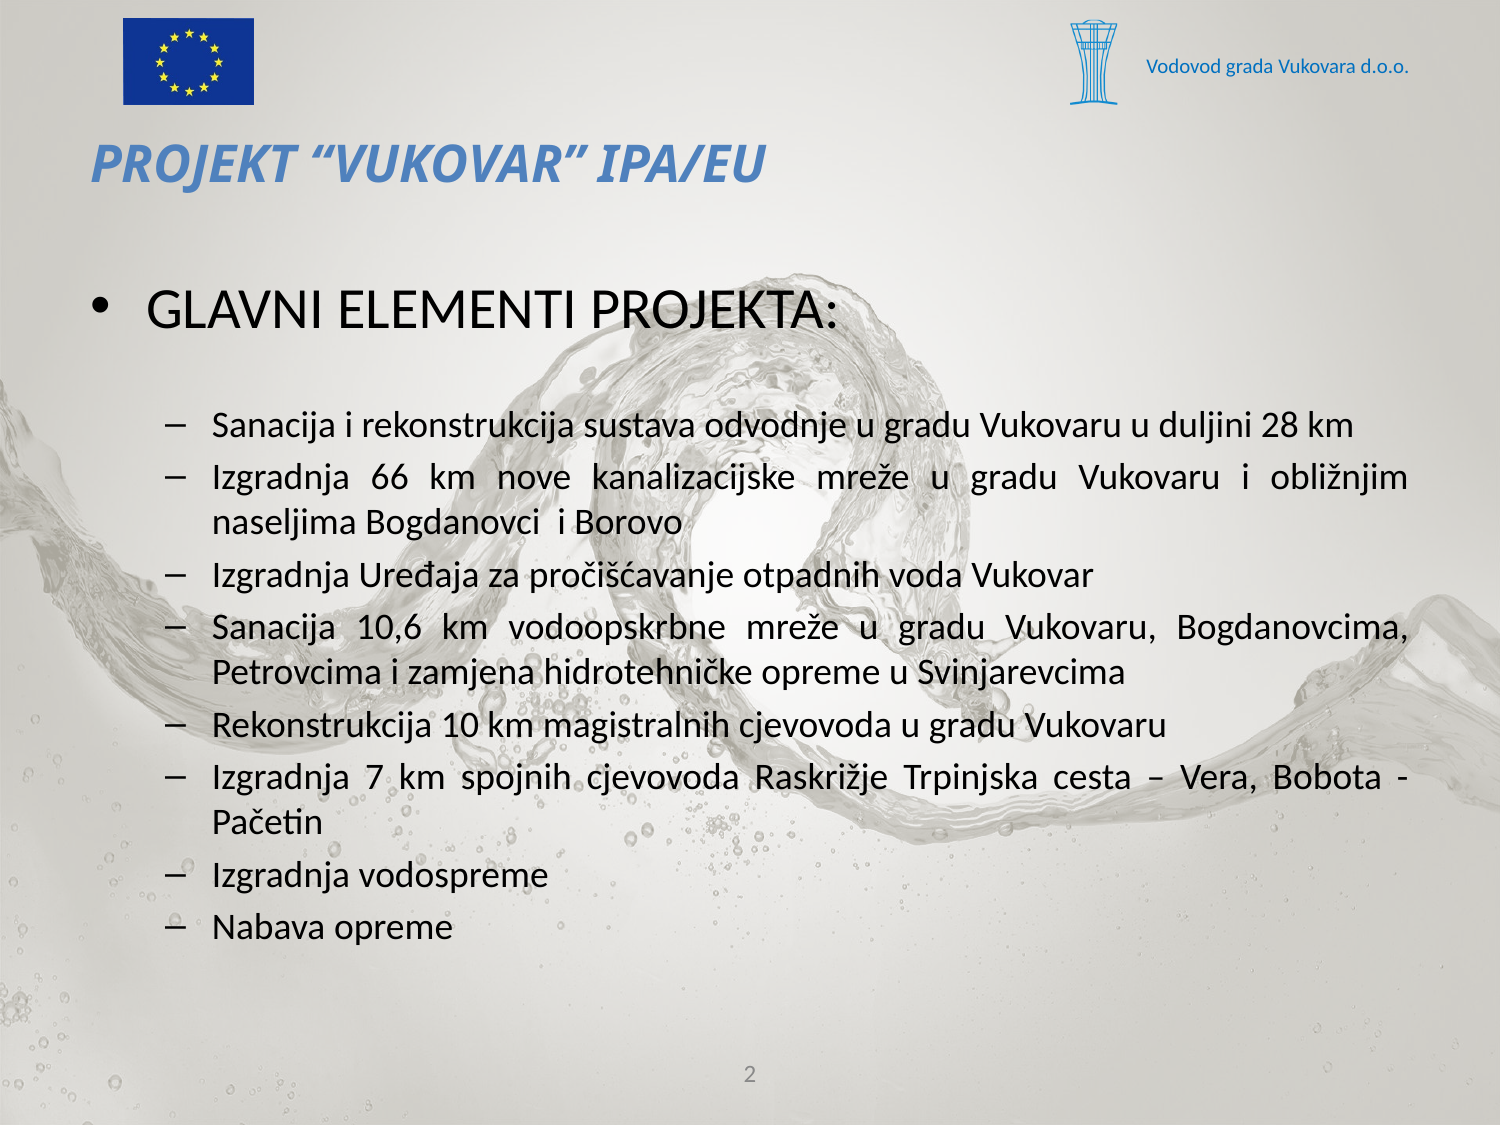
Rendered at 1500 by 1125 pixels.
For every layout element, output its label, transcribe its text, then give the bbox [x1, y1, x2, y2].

picture [1069, 18, 1118, 89]
list GLAVNI ELEMENTI PROJEKTA: Sanacija i rekonstrukcija sustava odvodnje u gradu Vukovaru u duljini 28 km Izgradnja 66 km nove kanalizacijske mreže u gradu Vukovaru i obližnjim naseljima Bogdanovci i Borovo Izgradnja Uređaja za pročišćavanje otpadnih voda Vukovar Sanacija 10,6 km vodoopskrbne mreže u gradu Vukovaru, Bogdanovcima, Petrovcima i zamjena hidrotehničke opreme u Svinjarevcima Rekonstrukcija 10 km magistralnih cjevovoda u gradu Vukovaru Izgradnja 7 km spojnih cjevovoda Raskrižje Trpinjska cesta – Vera, Bobota - Pačetin Izgradnja vodospreme Nabava opreme [74, 262, 1426, 1006]
slide_number 2 [575, 1042, 925, 1103]
title Projekt “Vukovar” IPA/EU [74, 89, 1426, 233]
picture [123, 18, 254, 89]
